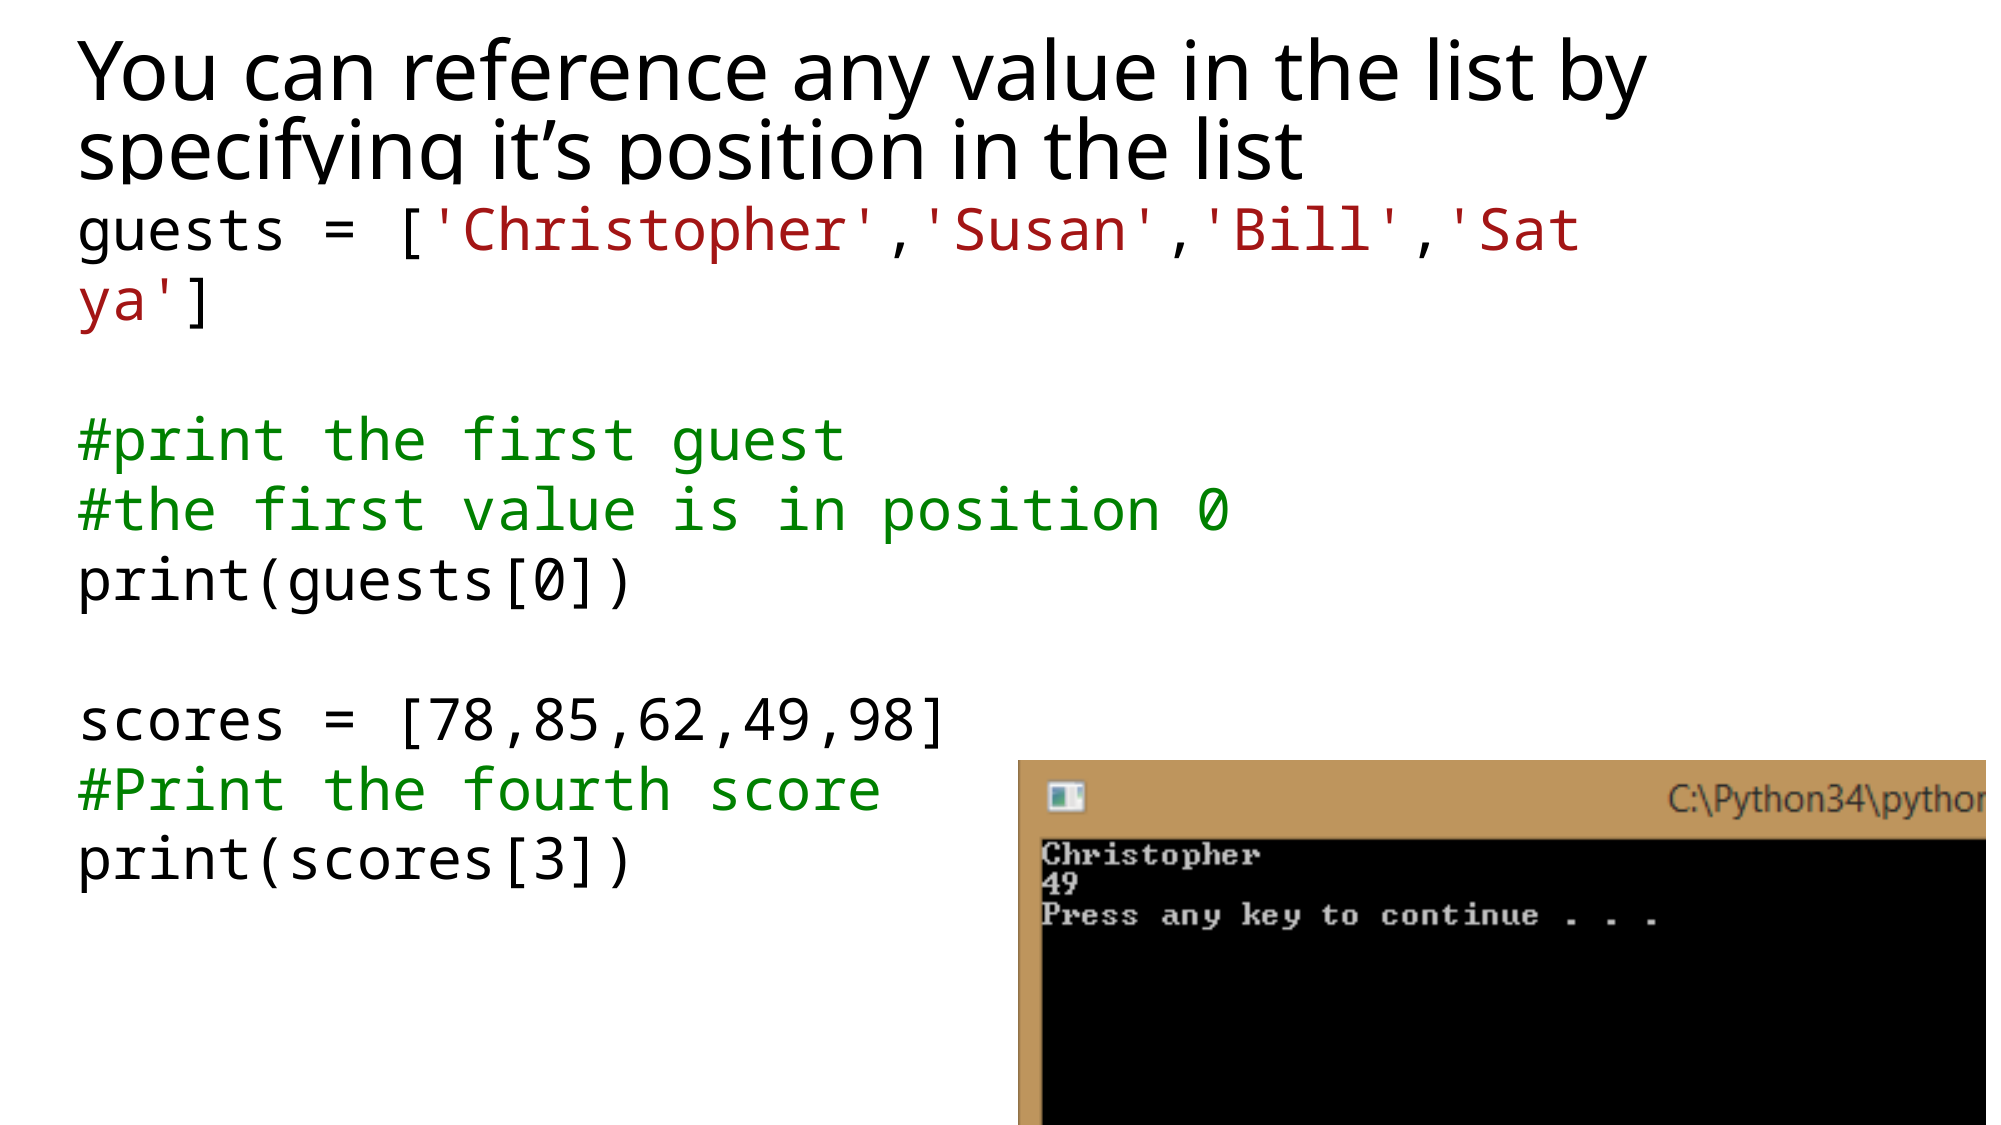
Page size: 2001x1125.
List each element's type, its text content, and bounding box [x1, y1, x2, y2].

picture [1018, 760, 1986, 1125]
list guests = ['Christopher','Susan','Bill','Satya'] #print the first guest #the first value is in position 0 print(guests[0]) scores = [78,85,62,49,98] #Print the fourth score print(scores[3]) [62, 184, 1613, 900]
title You can reference any value in the list by specifying it’s position in the list [62, 29, 1953, 205]
